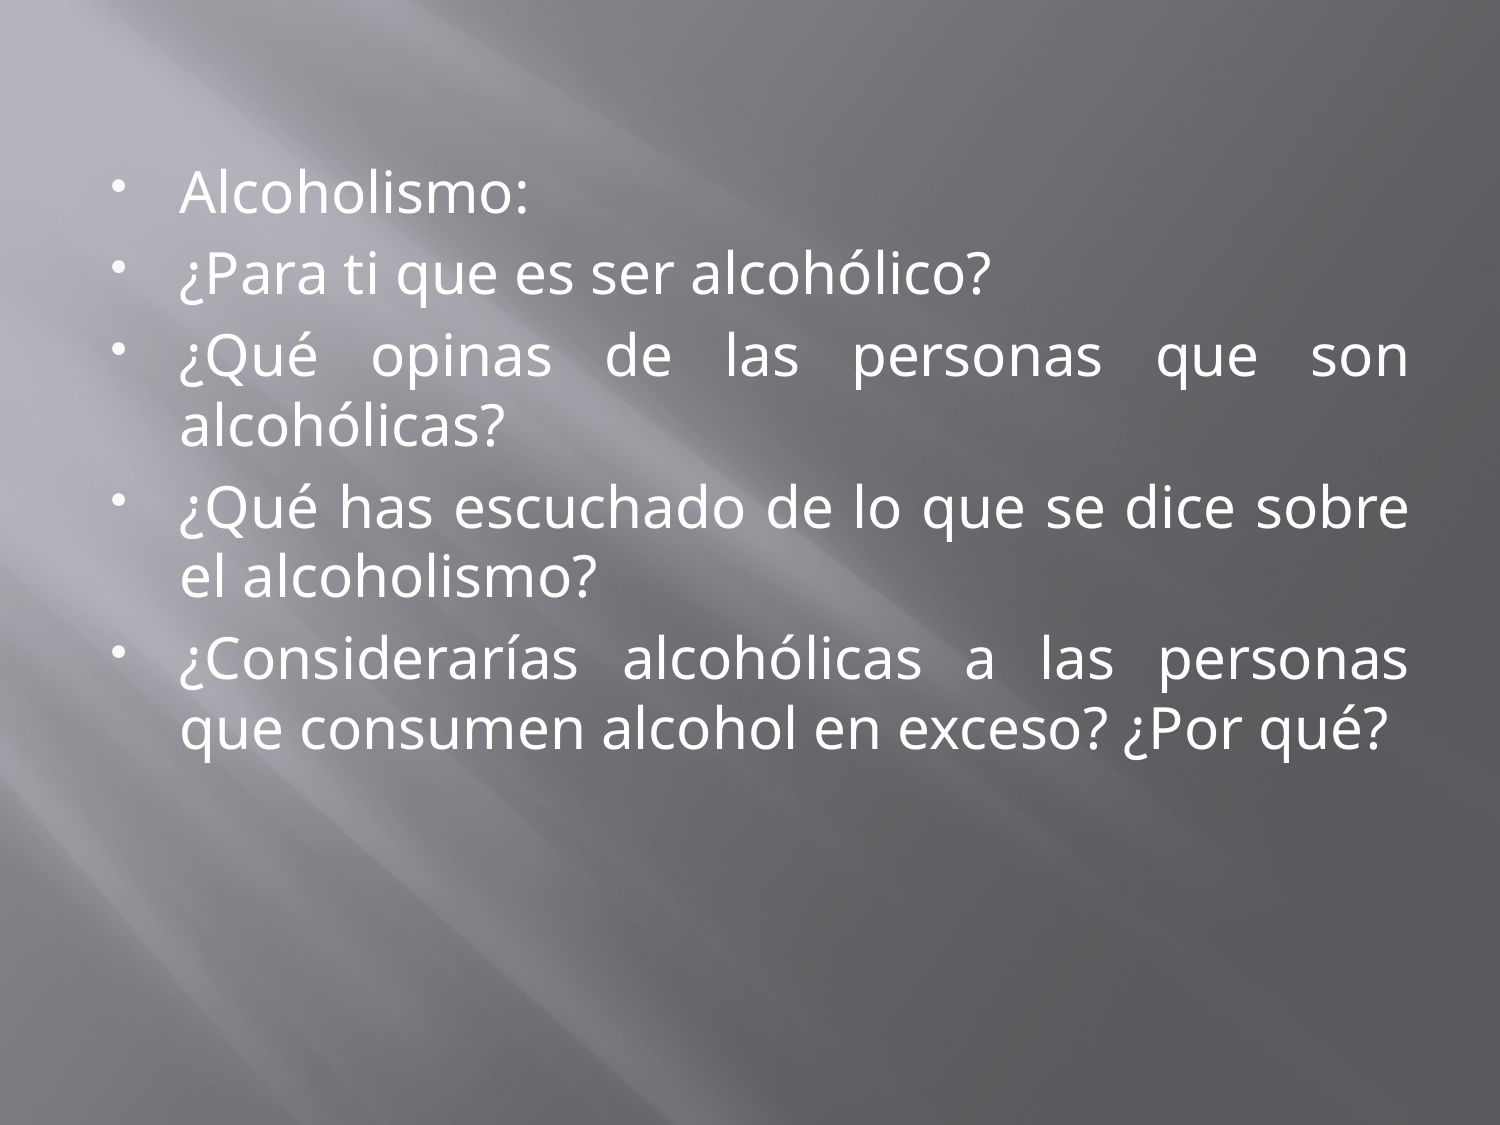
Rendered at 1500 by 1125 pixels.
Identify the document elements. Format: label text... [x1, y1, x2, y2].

list Alcoholismo: ¿Para ti que es ser alcohólico? ¿Qué opinas de las personas que son alcohólicas? ¿Qué has escuchado de lo que se dice sobre el alcoholismo? ¿Considerarías alcohólicas a las personas que consumen alcohol en exceso? ¿Por qué? [75, 66, 1425, 1005]
